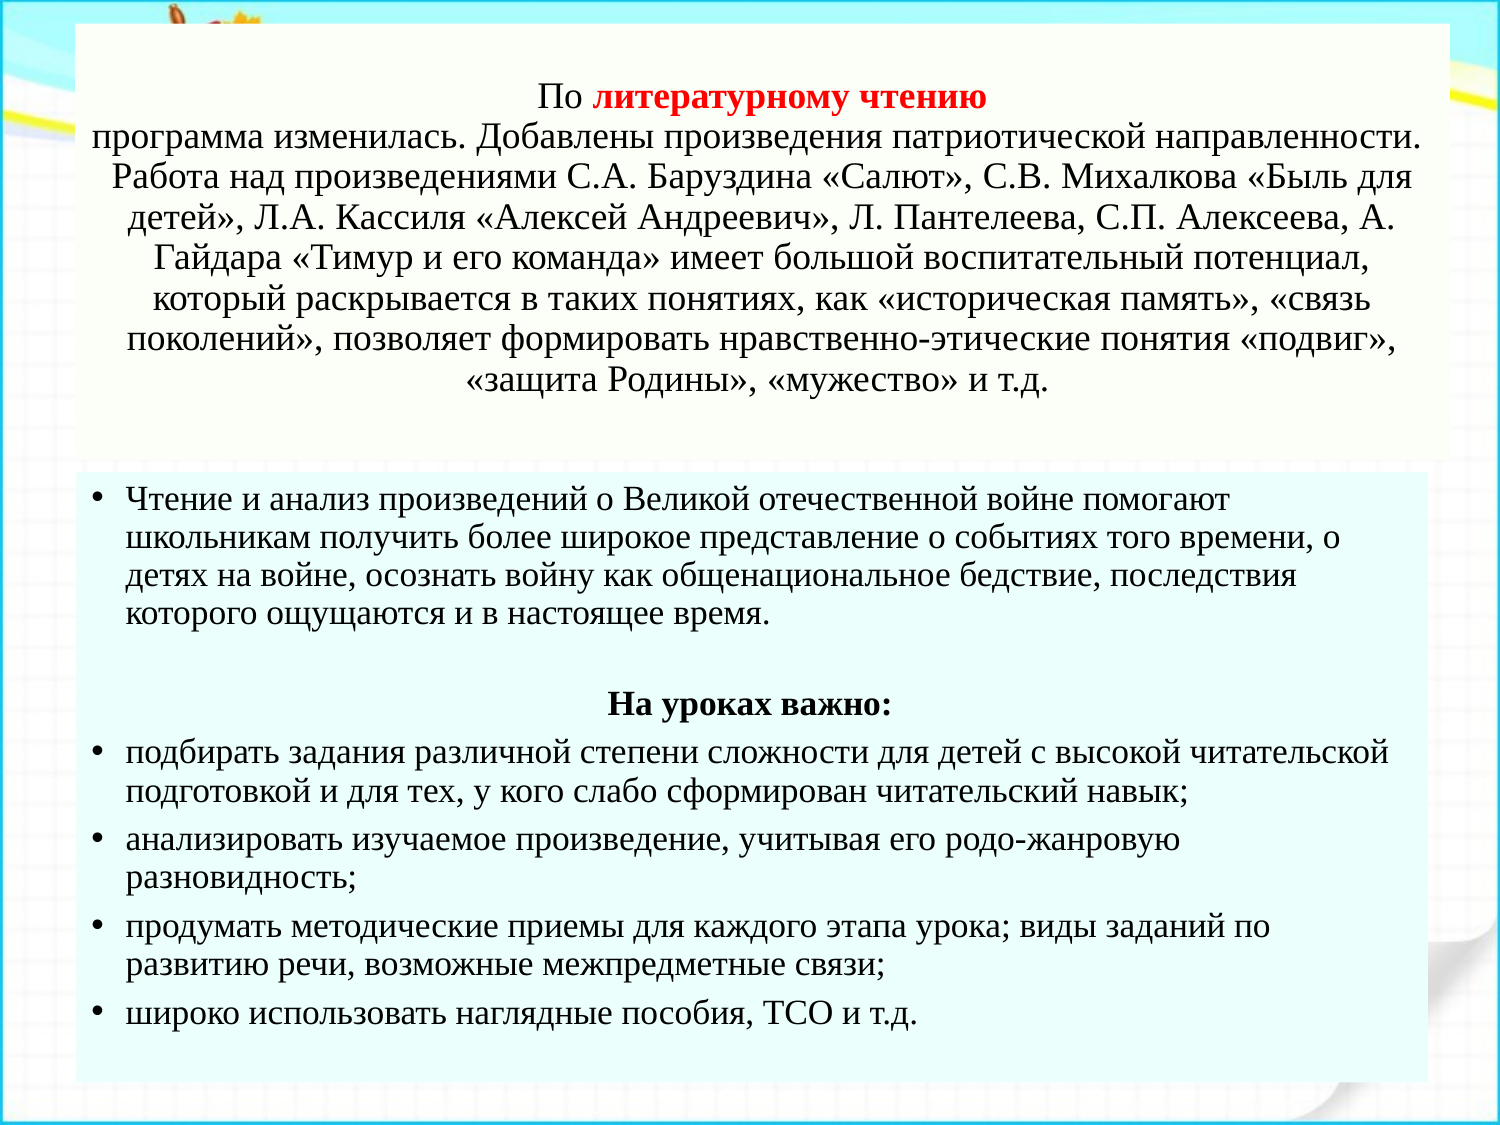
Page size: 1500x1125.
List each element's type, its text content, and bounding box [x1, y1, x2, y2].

list Чтение и анализ произведений о Великой отечественной войне помогают школьникам получить более широкое представление о событиях того времени, о детях на войне, осознать войну как общенациональное бедствие, последствия которого ощущаются и в настоящее время. На уроках важно: подбирать задания различной степени сложности для детей с высокой читательской подготовкой и для тех, у кого слабо сформирован читательский навык; анализировать изучаемое произведение, учитывая его родо-жанровую разновидность; продумать методические приемы для каждого этапа урока; виды заданий по развитию речи, возможные межпредметные связи; широко использовать наглядные пособия, ТСО и т.д. [76, 472, 1428, 1083]
picture [0, 0, 1500, 1125]
title По литературному чтению программа изменилась. Добавлены произведения патриотической направленности. Работа над произведениями С.А. Баруздина «Салют», С.В. Михалкова «Быль для детей», Л.А. Кассиля «Алексей Андреевич», Л. Пантелеева, С.П. Алексеева, А. Гайдара «Тимур и его команда» имеет большой воспитательный потенциал, который раскрывается в таких понятиях, как «историческая память», «связь поколений», позволяет формировать нравственно-этические понятия «подвиг», «защита Родины», «мужество» и т.д. [75, 23, 1450, 461]
